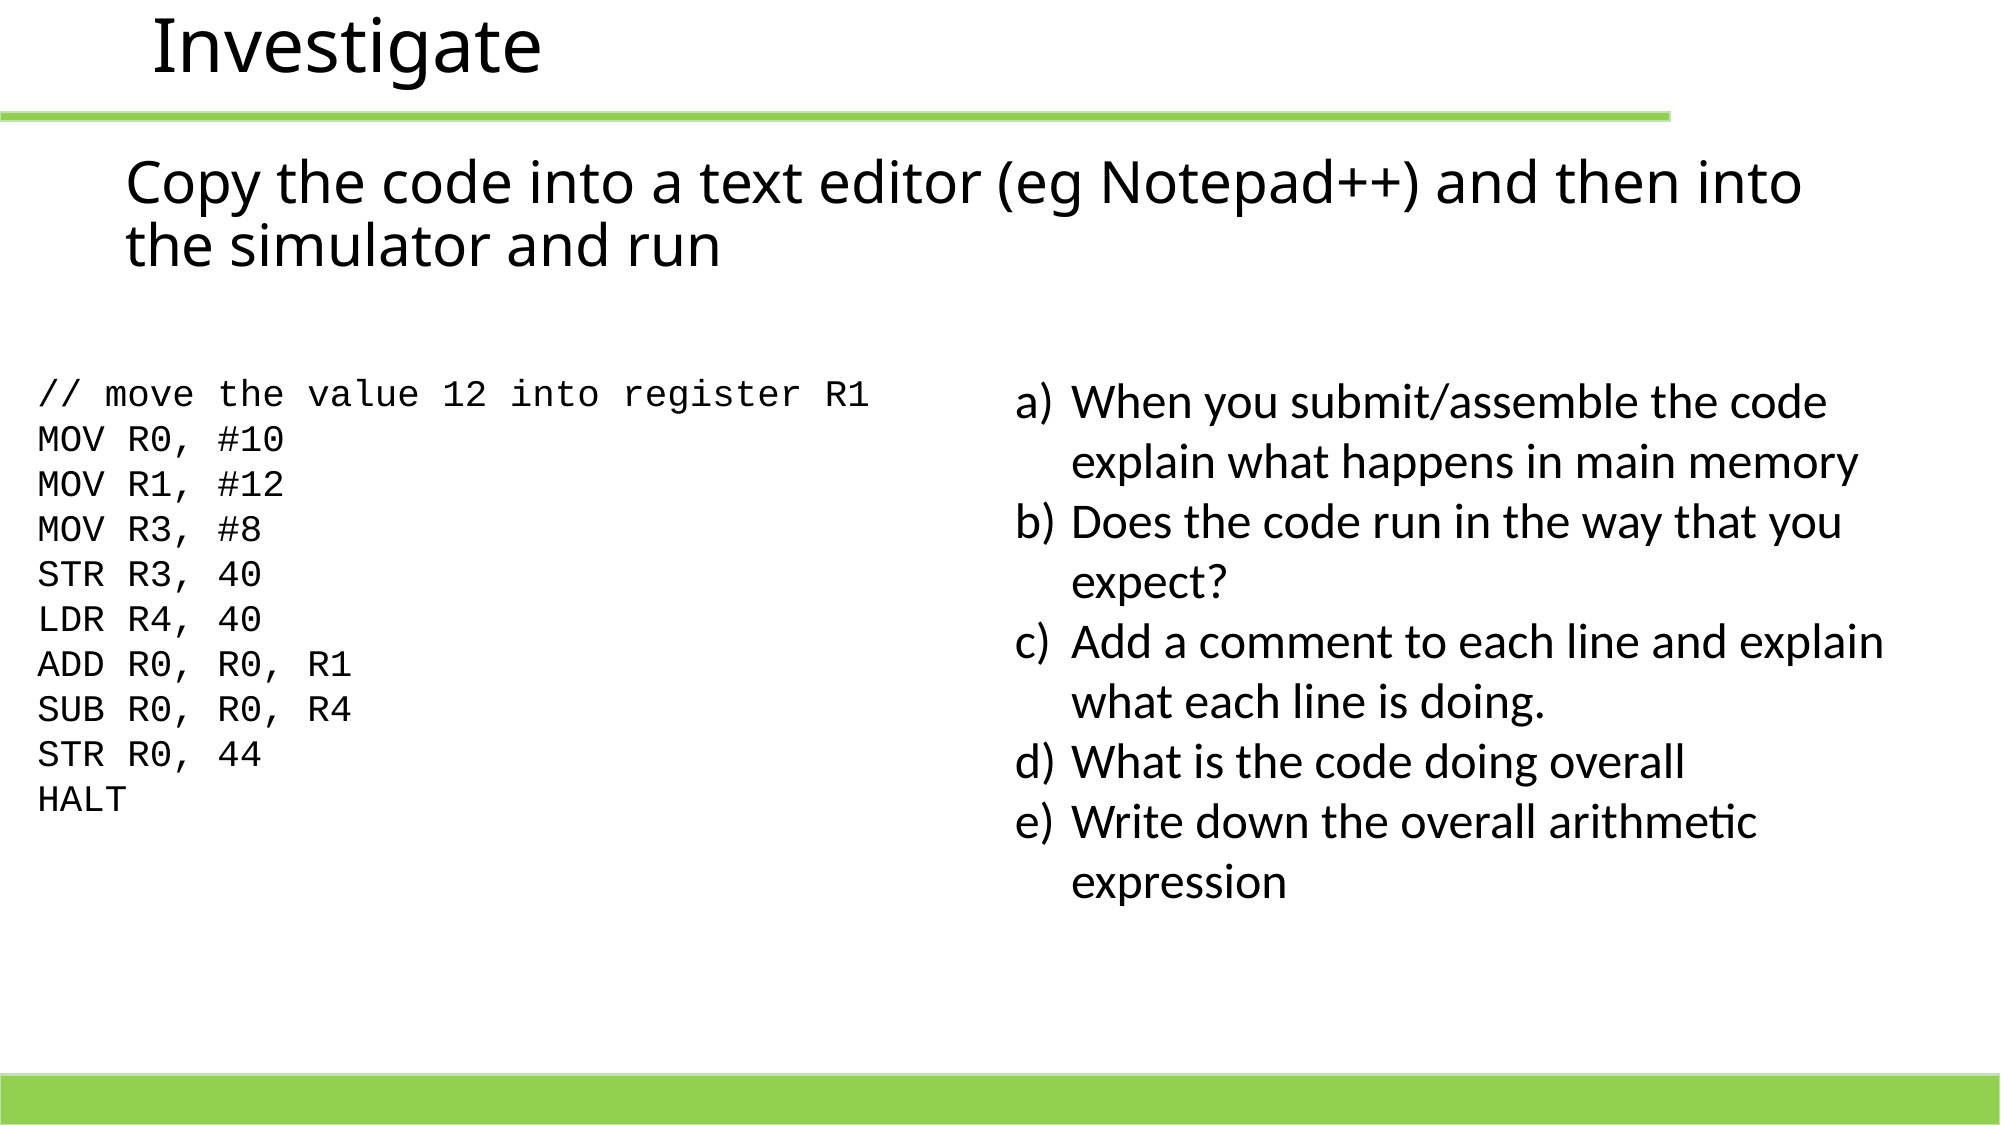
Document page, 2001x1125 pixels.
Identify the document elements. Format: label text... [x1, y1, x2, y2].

text_box When you submit/assemble the code explain what happens in main memory Does the code run in the way that you expect? Add a comment to each line and explain what each line is doing. What is the code doing overall Write down the overall arithmetic expression [999, 361, 1957, 917]
text_box // move the value 12 into register R1 MOV R0, #10 MOV R1, #12 MOV R3, #8 STR R3, 40 LDR R4, 40 ADD R0, R0, R1 SUB R0, R0, R4 STR R0, 44 HALT [22, 361, 1023, 827]
title Copy the code into a text editor (eg Notepad++) and then into the simulator and run [110, 143, 1836, 290]
text_box Investigate [137, 39, 1863, 58]
